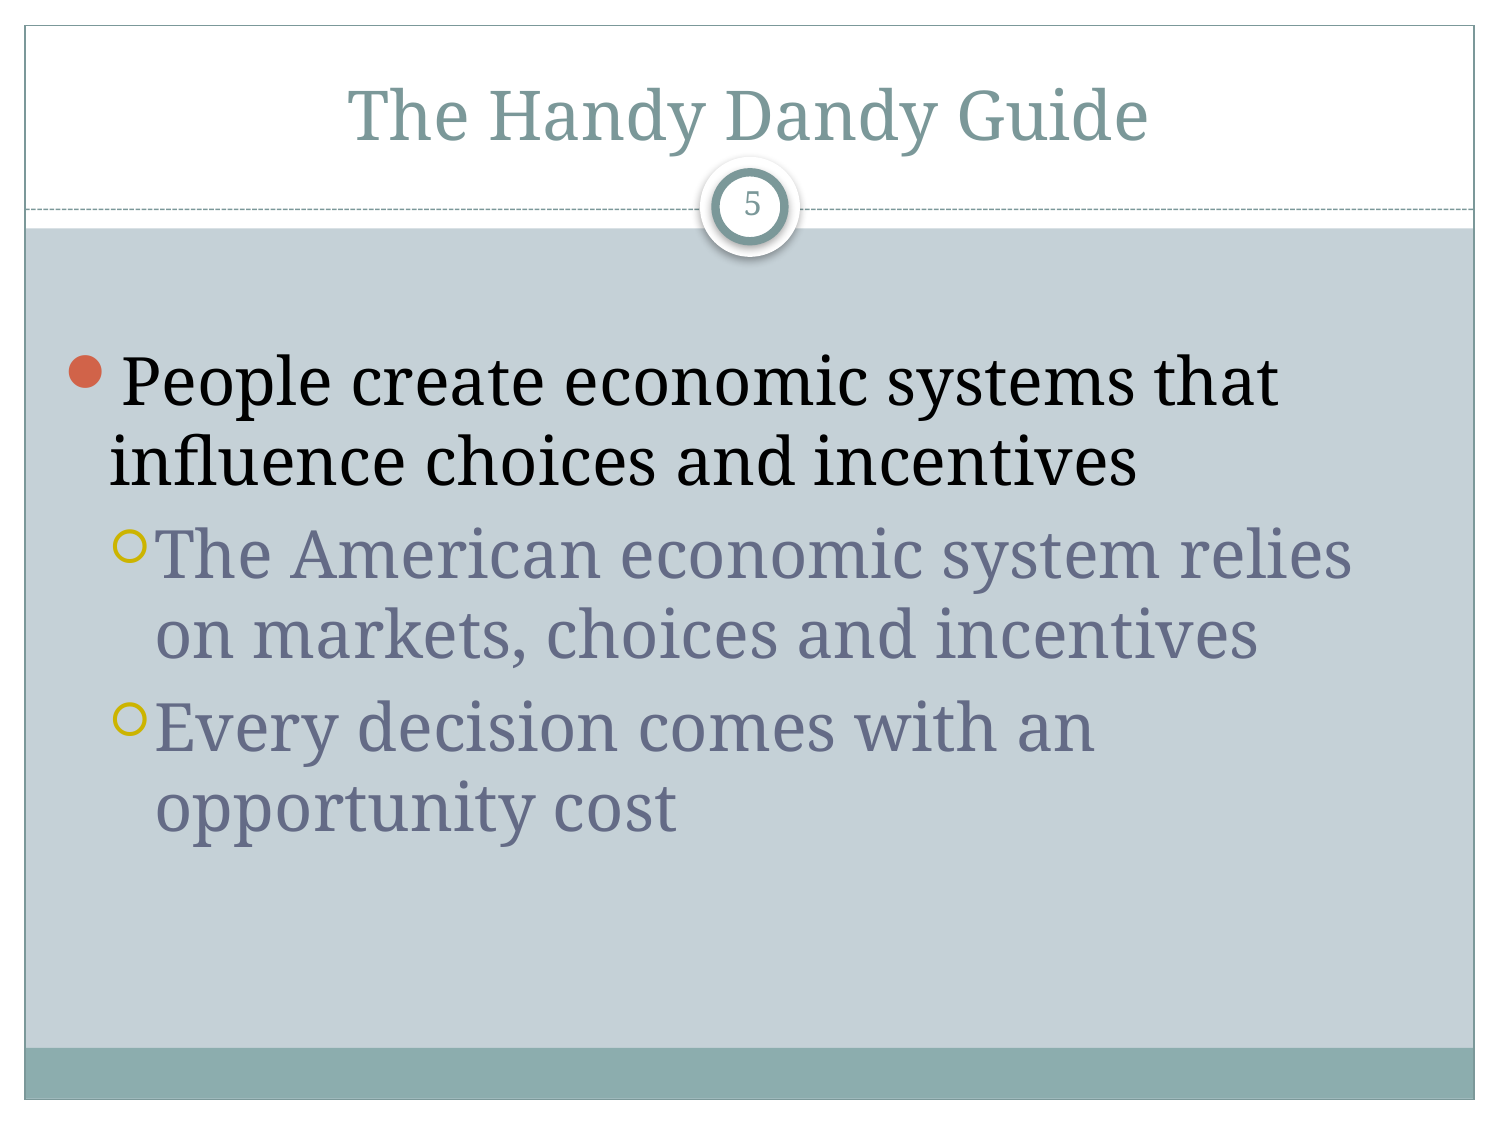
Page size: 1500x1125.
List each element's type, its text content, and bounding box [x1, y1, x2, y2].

slide_number 5 [715, 168, 791, 241]
title The Handy Dandy Guide [49, 37, 1450, 162]
list People create economic systems that influence choices and incentives The American economic system relies on markets, choices and incentives Every decision comes with an opportunity cost [49, 250, 1445, 1001]
